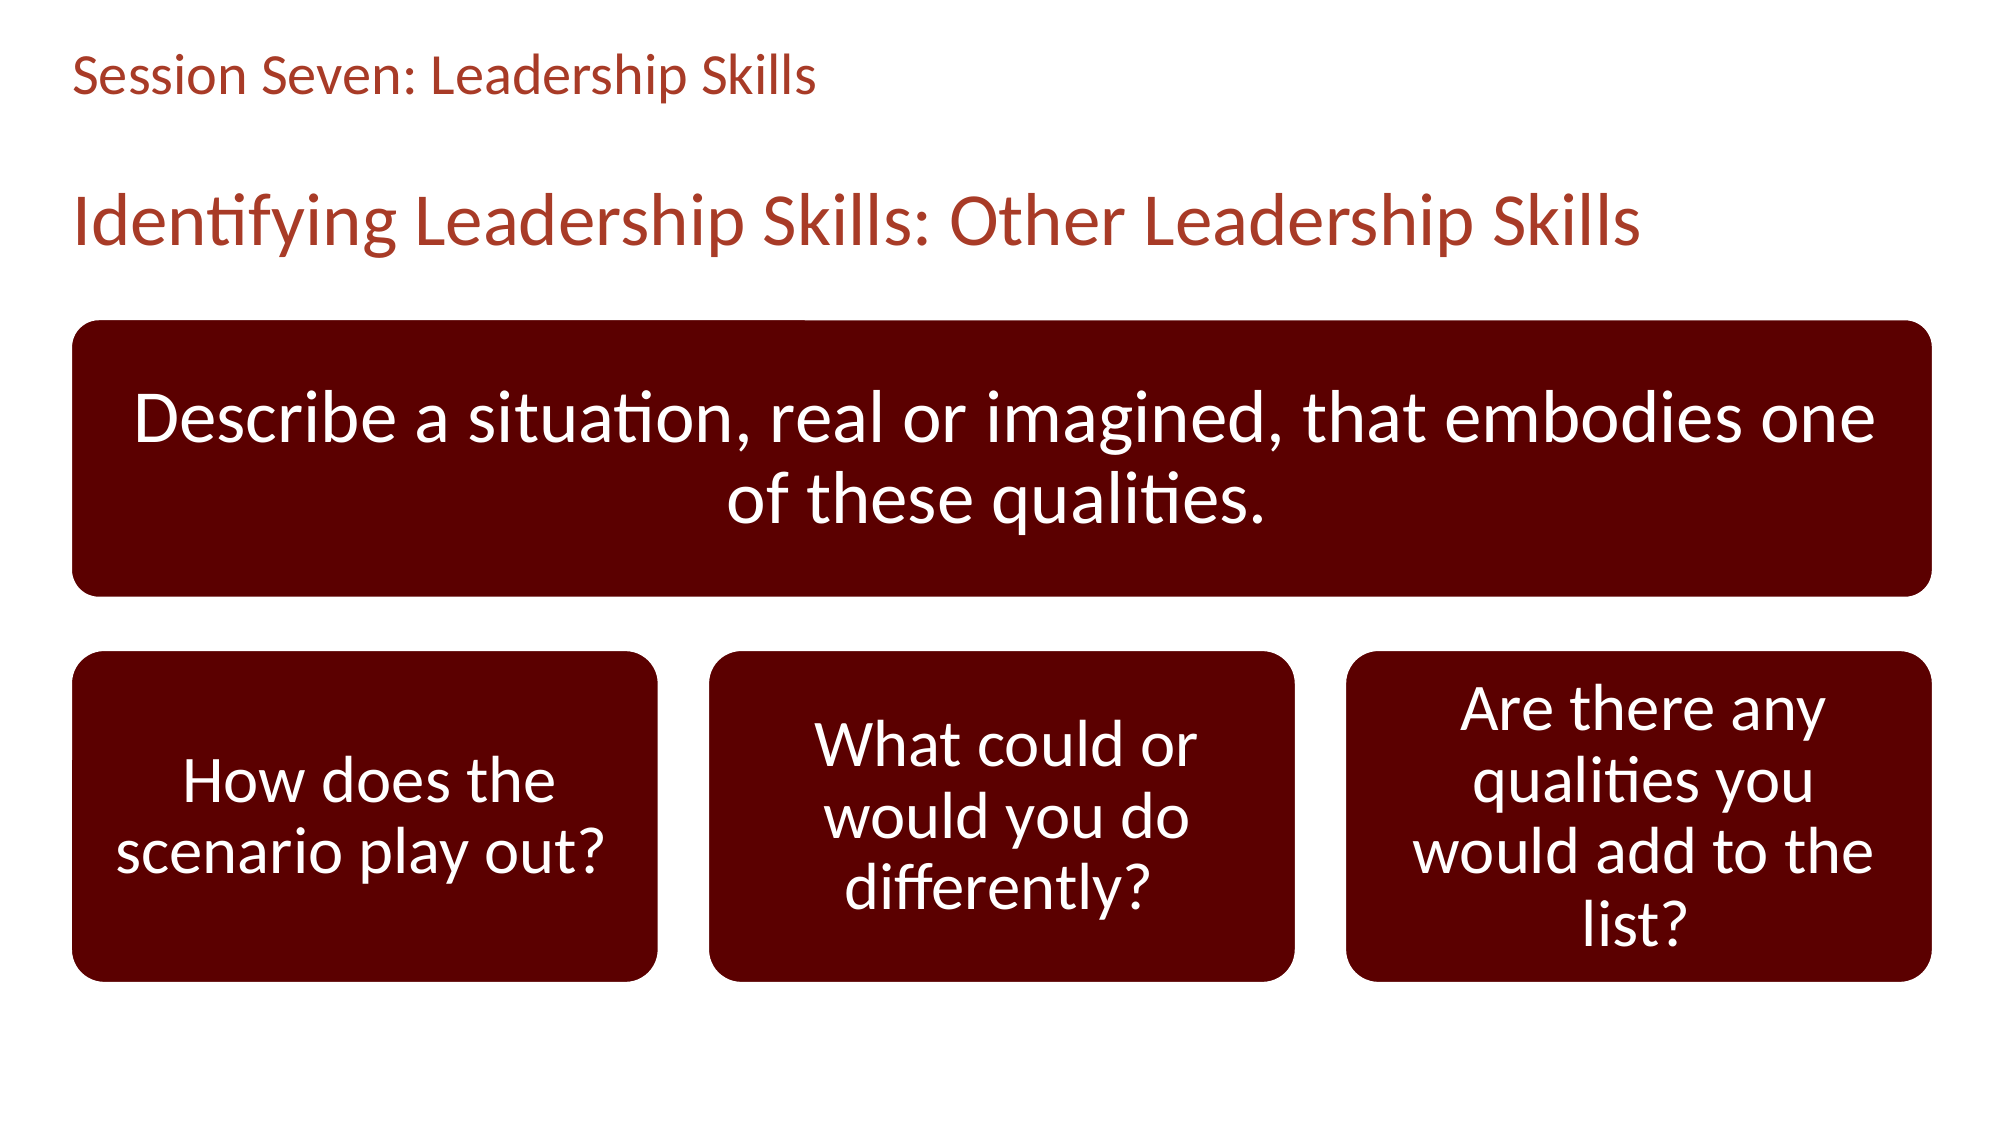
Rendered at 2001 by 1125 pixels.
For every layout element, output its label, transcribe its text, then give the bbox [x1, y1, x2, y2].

list Identifying Leadership Skills: Other Leadership Skills [57, 172, 1934, 270]
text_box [70, 318, 1934, 984]
title Session Seven: Leadership Skills [57, 36, 1934, 124]
